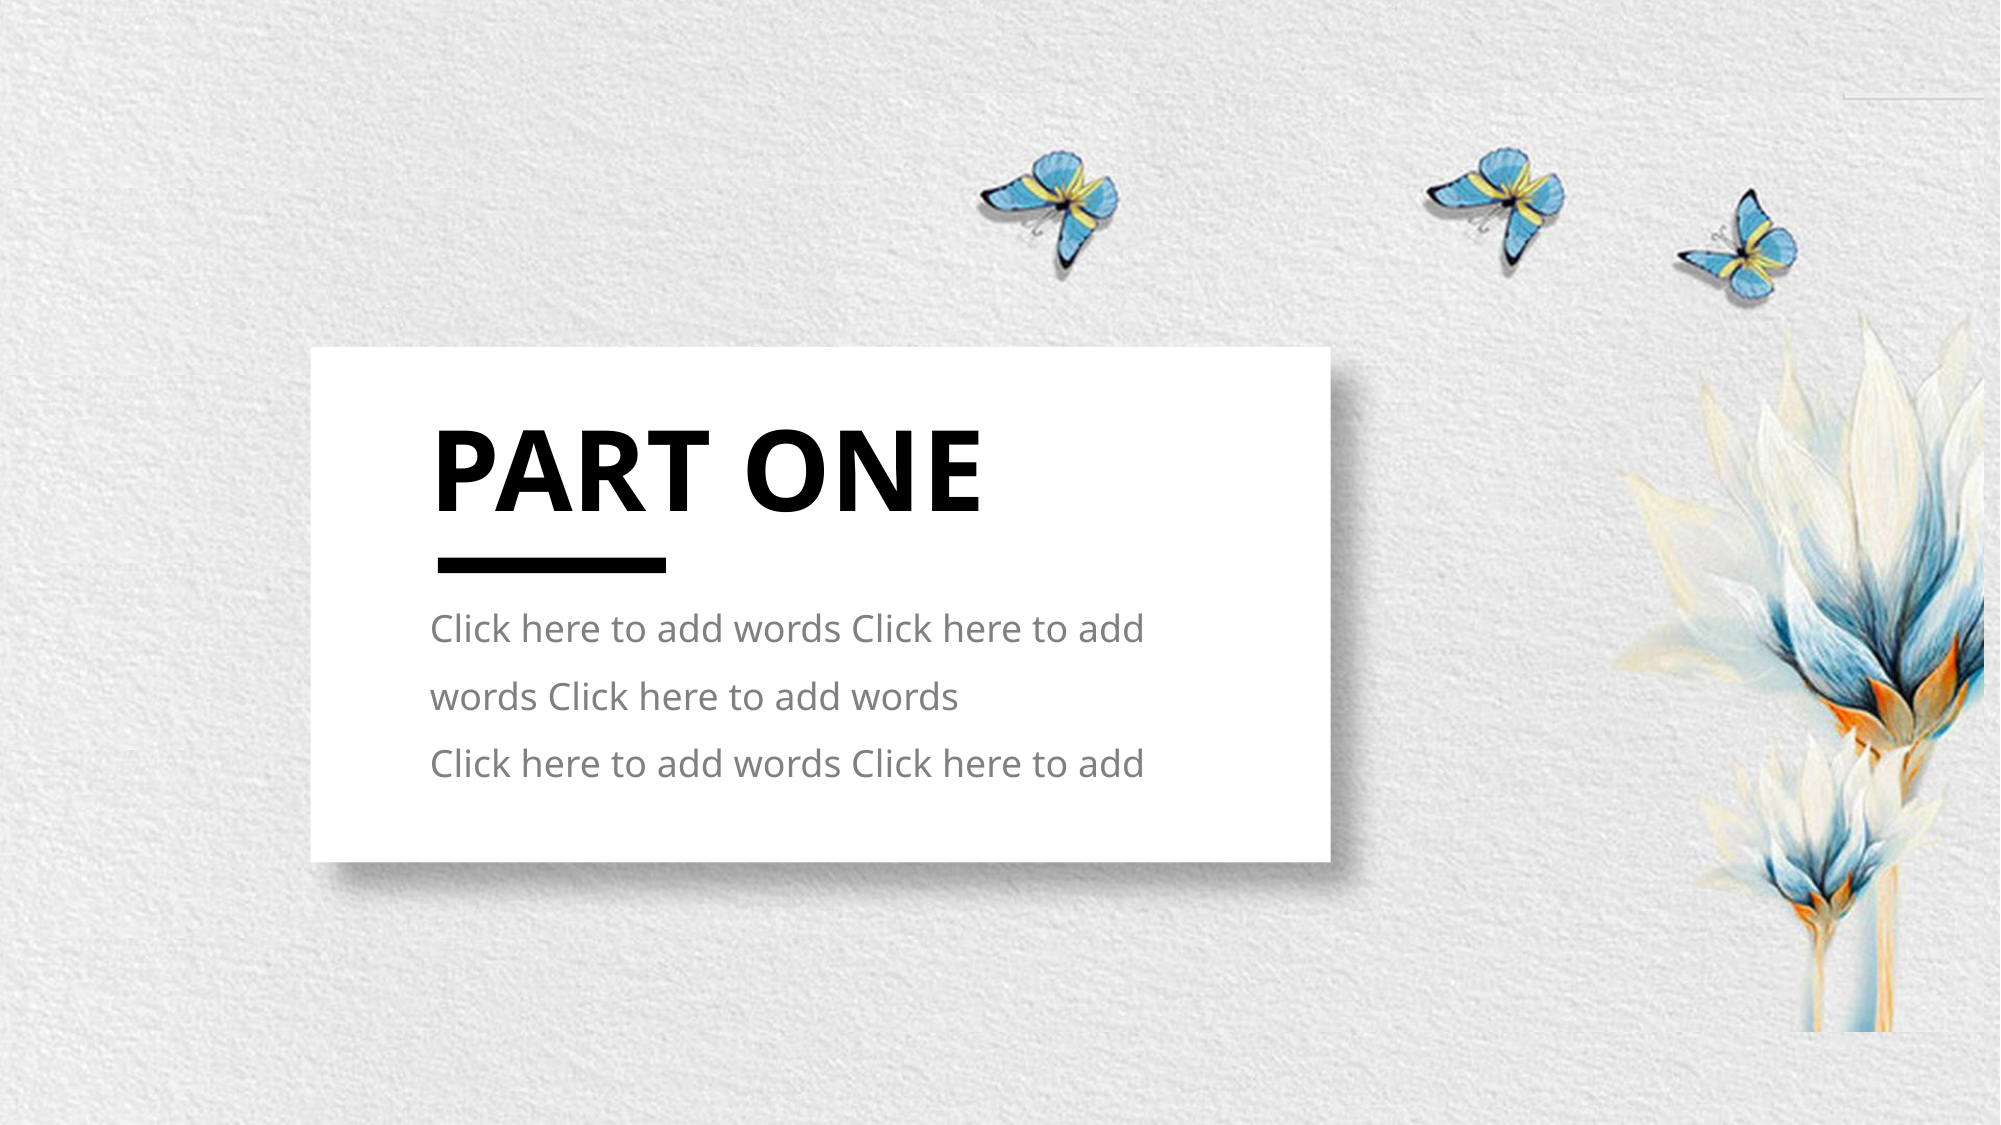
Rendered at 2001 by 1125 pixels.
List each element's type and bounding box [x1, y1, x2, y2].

text_box [0, 0, 2000, 1125]
picture [836, 93, 1984, 1032]
